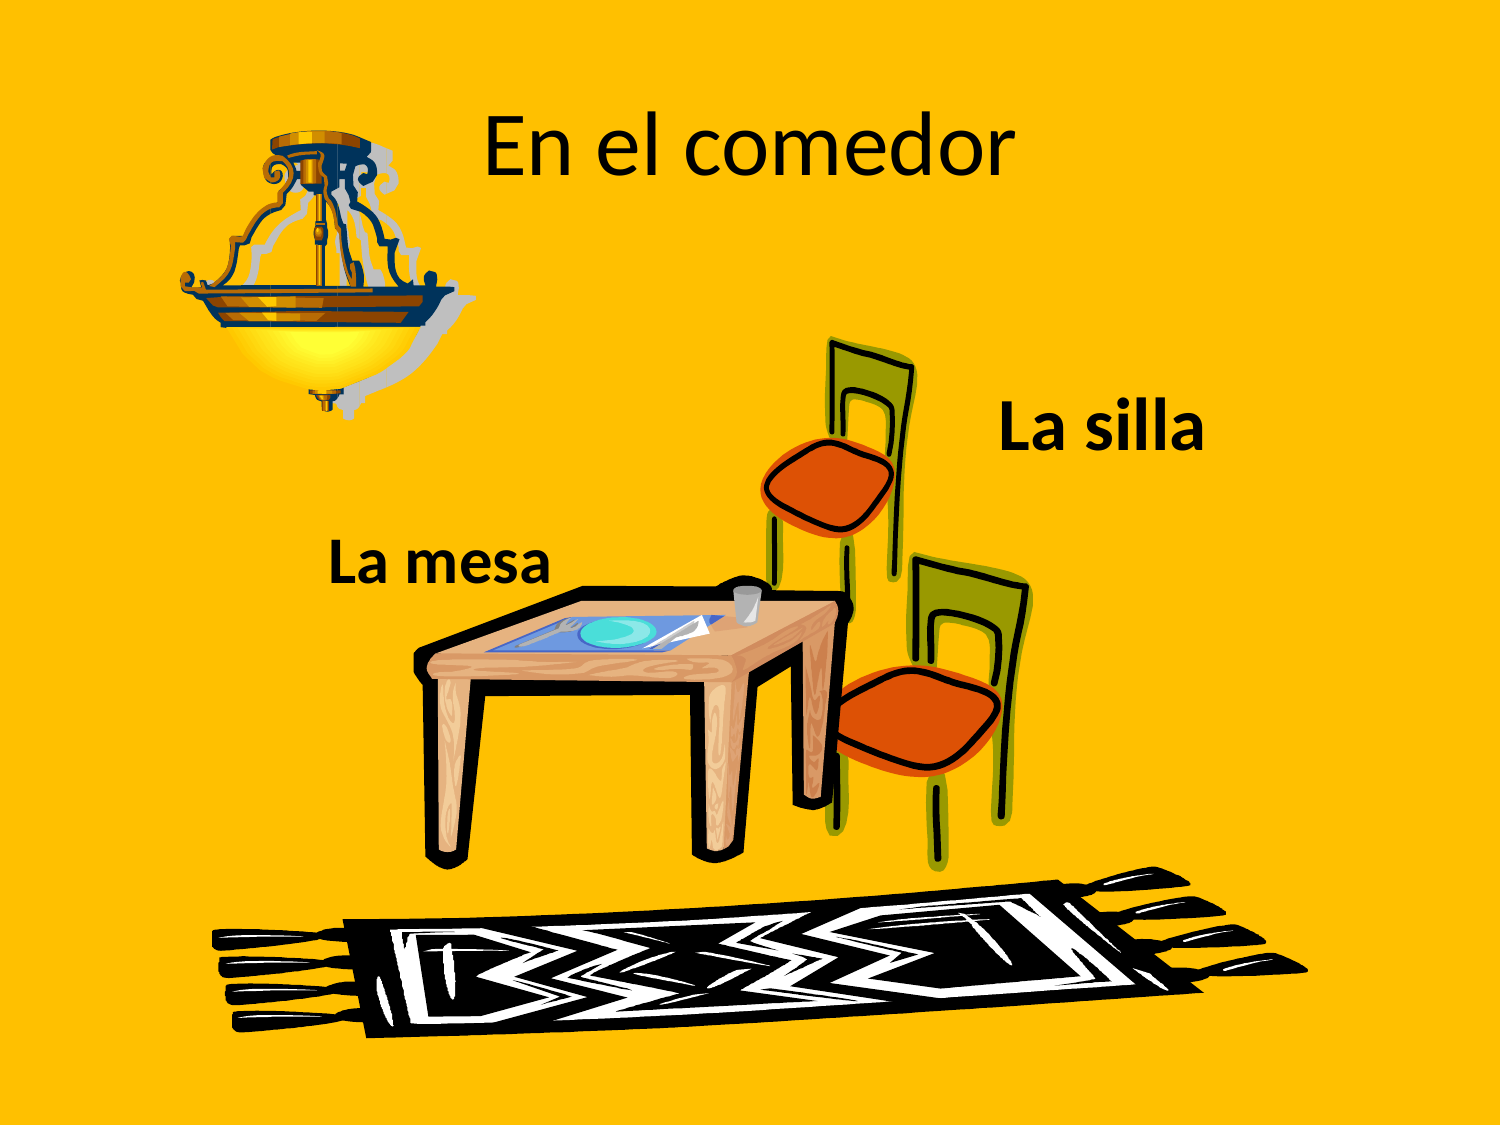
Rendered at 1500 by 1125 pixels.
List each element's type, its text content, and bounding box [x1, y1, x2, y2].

text_box La silla [983, 367, 1346, 473]
title En el comedor [75, 45, 1425, 233]
picture [211, 335, 1309, 1039]
text_box La mesa [313, 509, 584, 605]
picture [176, 127, 477, 422]
